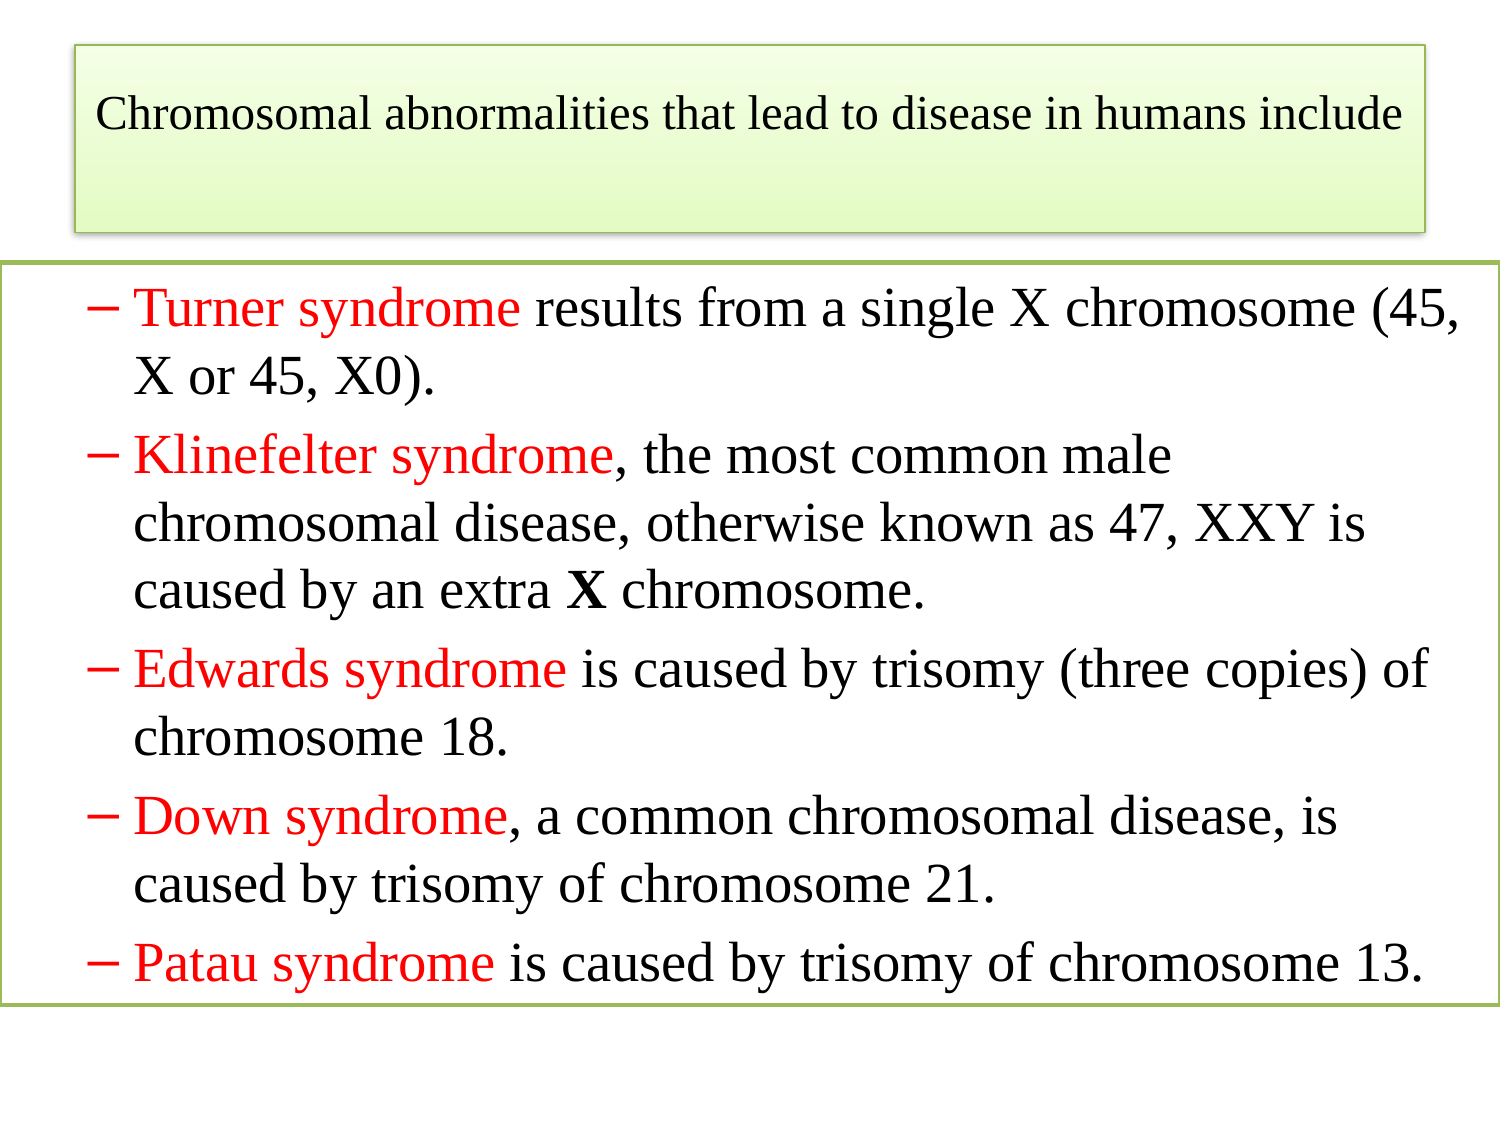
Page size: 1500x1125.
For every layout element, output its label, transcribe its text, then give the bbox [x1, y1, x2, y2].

list Turner syndrome results from a single X chromosome (45, X or 45, X0). Klinefelter syndrome, the most common male chromosomal disease, otherwise known as 47, XXY is caused by an extra X chromosome. Edwards syndrome is caused by trisomy (three copies) of chromosome 18. Down syndrome, a common chromosomal disease, is caused by trisomy of chromosome 21. Patau syndrome is caused by trisomy of chromosome 13. [0, 260, 1500, 1007]
title Chromosomal abnormalities that lead to disease in humans include [74, 44, 1426, 233]
